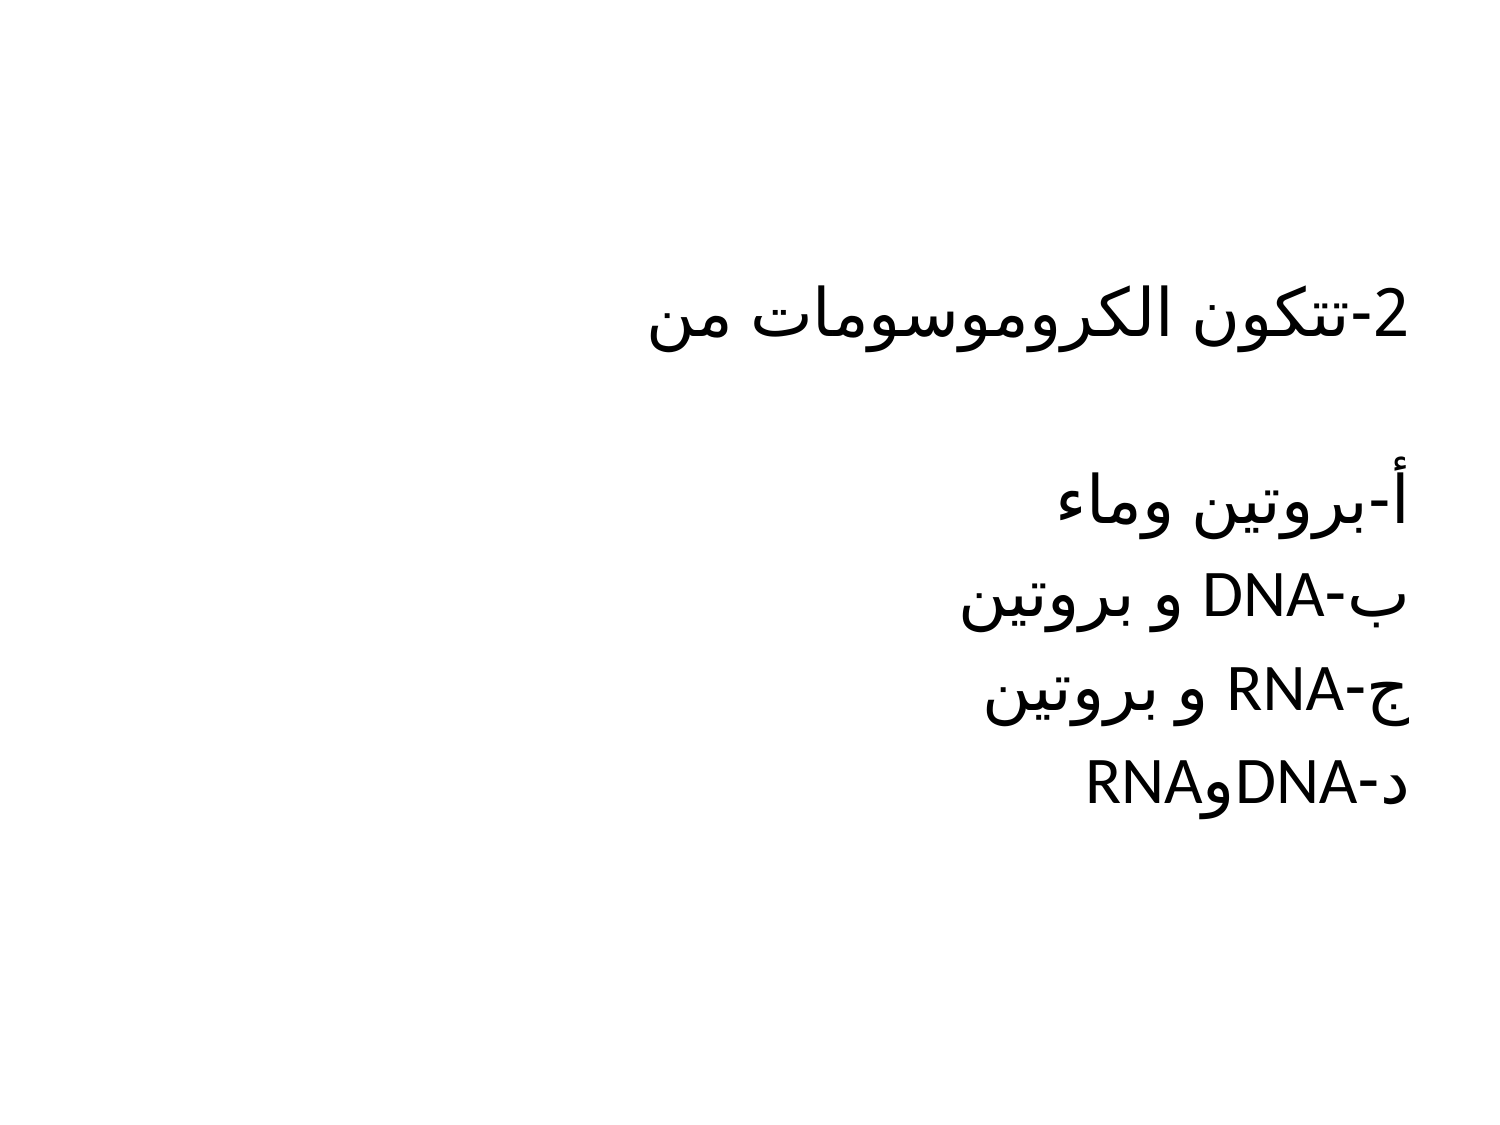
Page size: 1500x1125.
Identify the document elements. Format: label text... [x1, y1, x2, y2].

list 2-تتكون الكروموسومات من أ-بروتين وماء ب-DNA و بروتين ج-RNA و بروتين د-DNAوRNA [75, 262, 1425, 1005]
